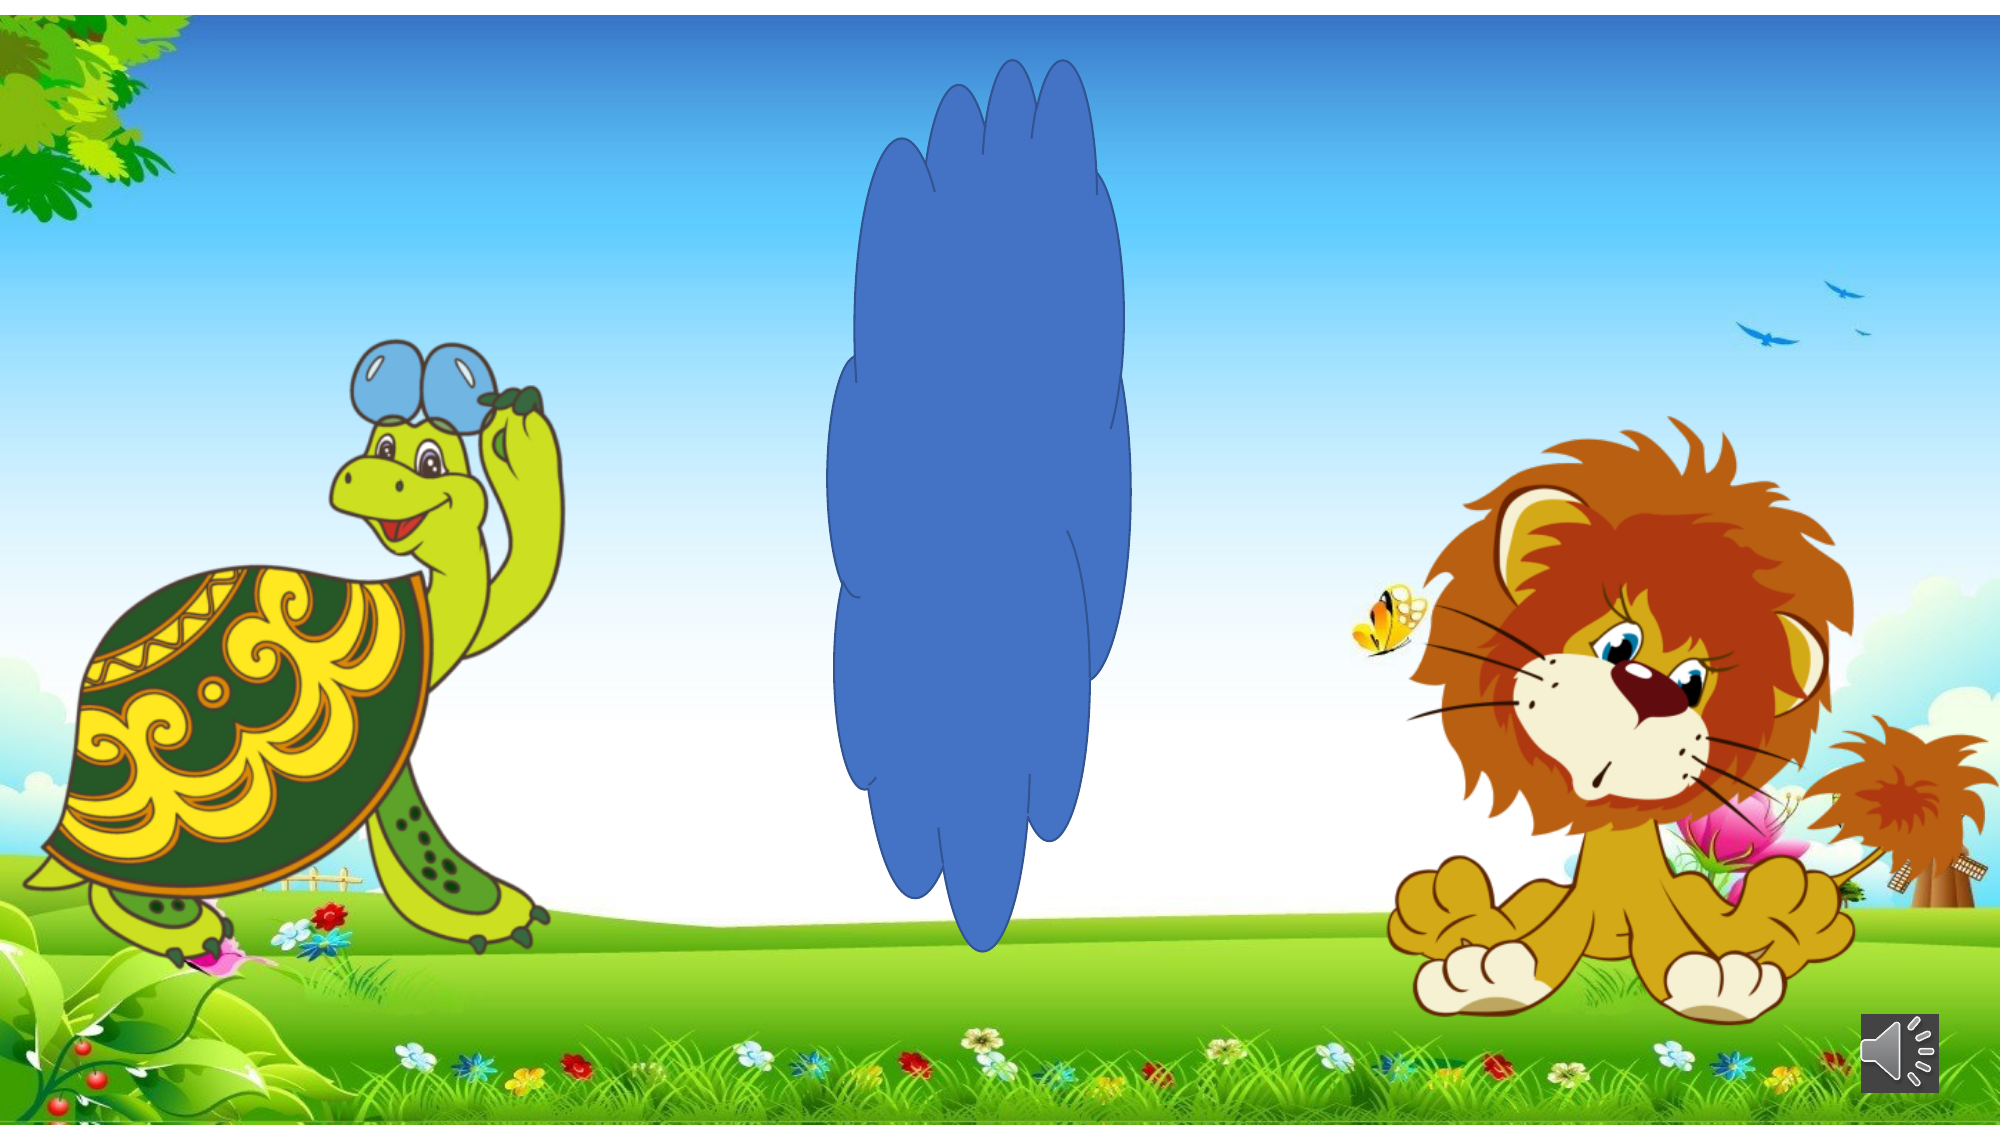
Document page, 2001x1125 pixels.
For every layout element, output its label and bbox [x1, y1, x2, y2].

picture [0, 320, 604, 995]
picture [1362, 397, 2000, 1094]
list [0, 15, 2000, 1125]
